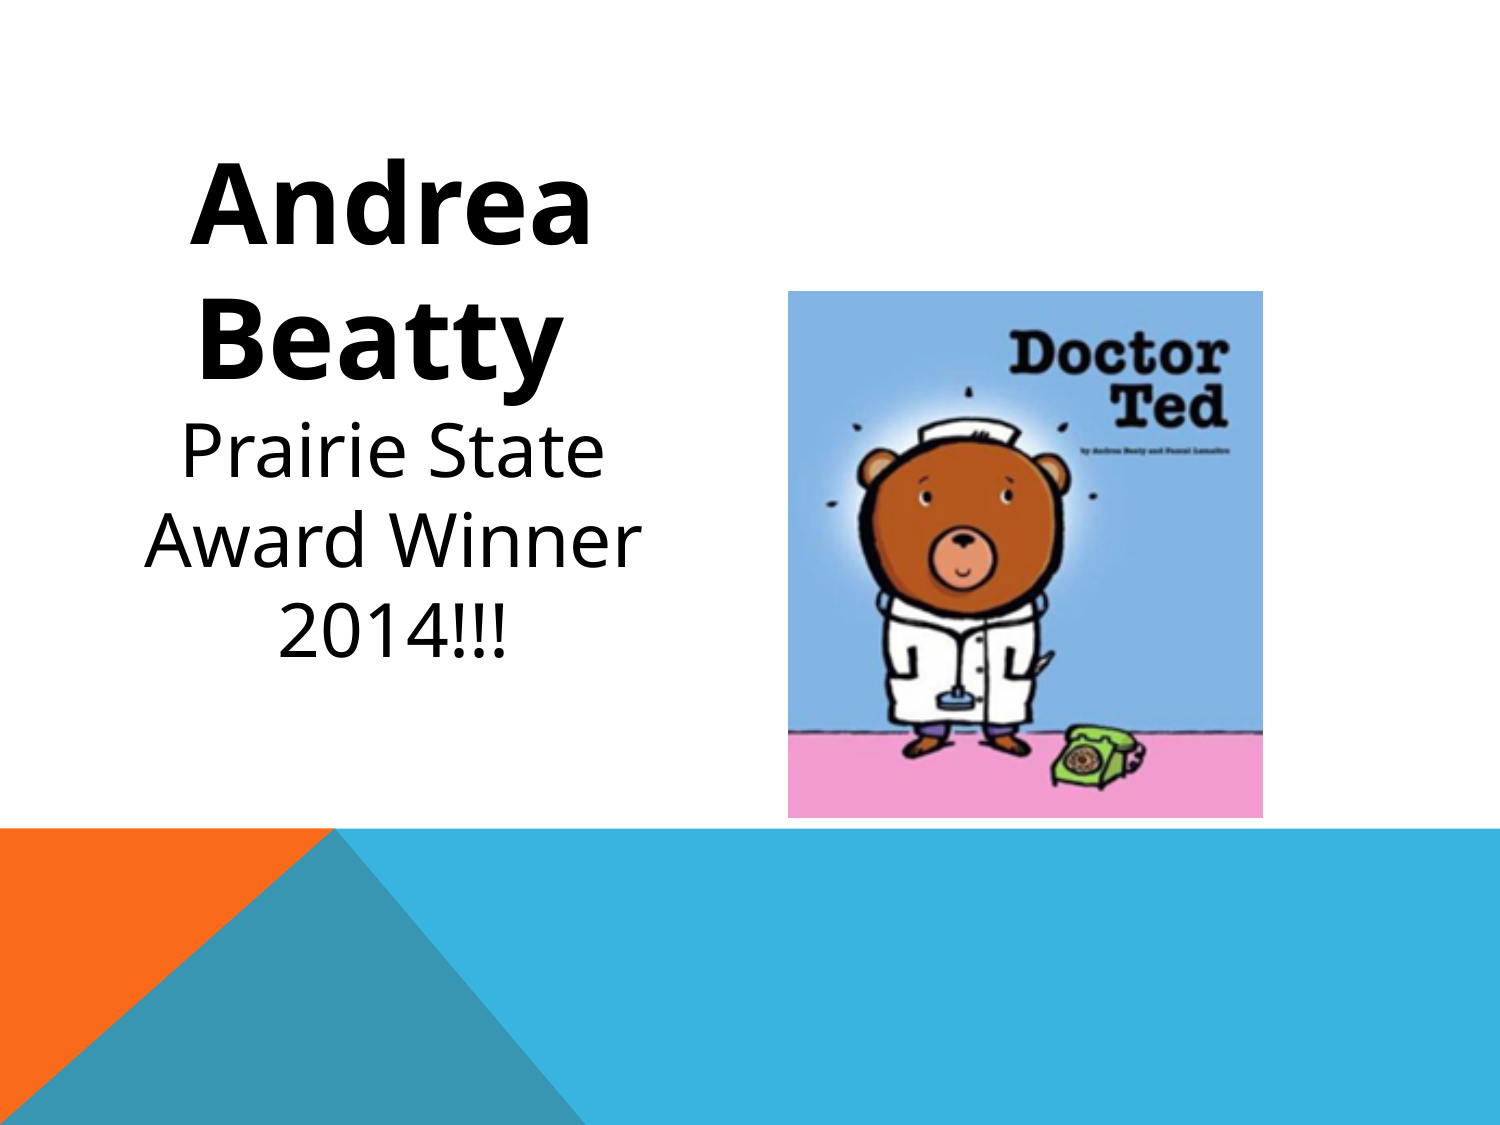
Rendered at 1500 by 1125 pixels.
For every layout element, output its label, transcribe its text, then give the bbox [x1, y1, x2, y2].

picture [788, 291, 1263, 818]
text_box [237, 486, 1163, 907]
text_box Andrea Beatty Prairie State Award Winner 2014!!! [75, 124, 713, 680]
